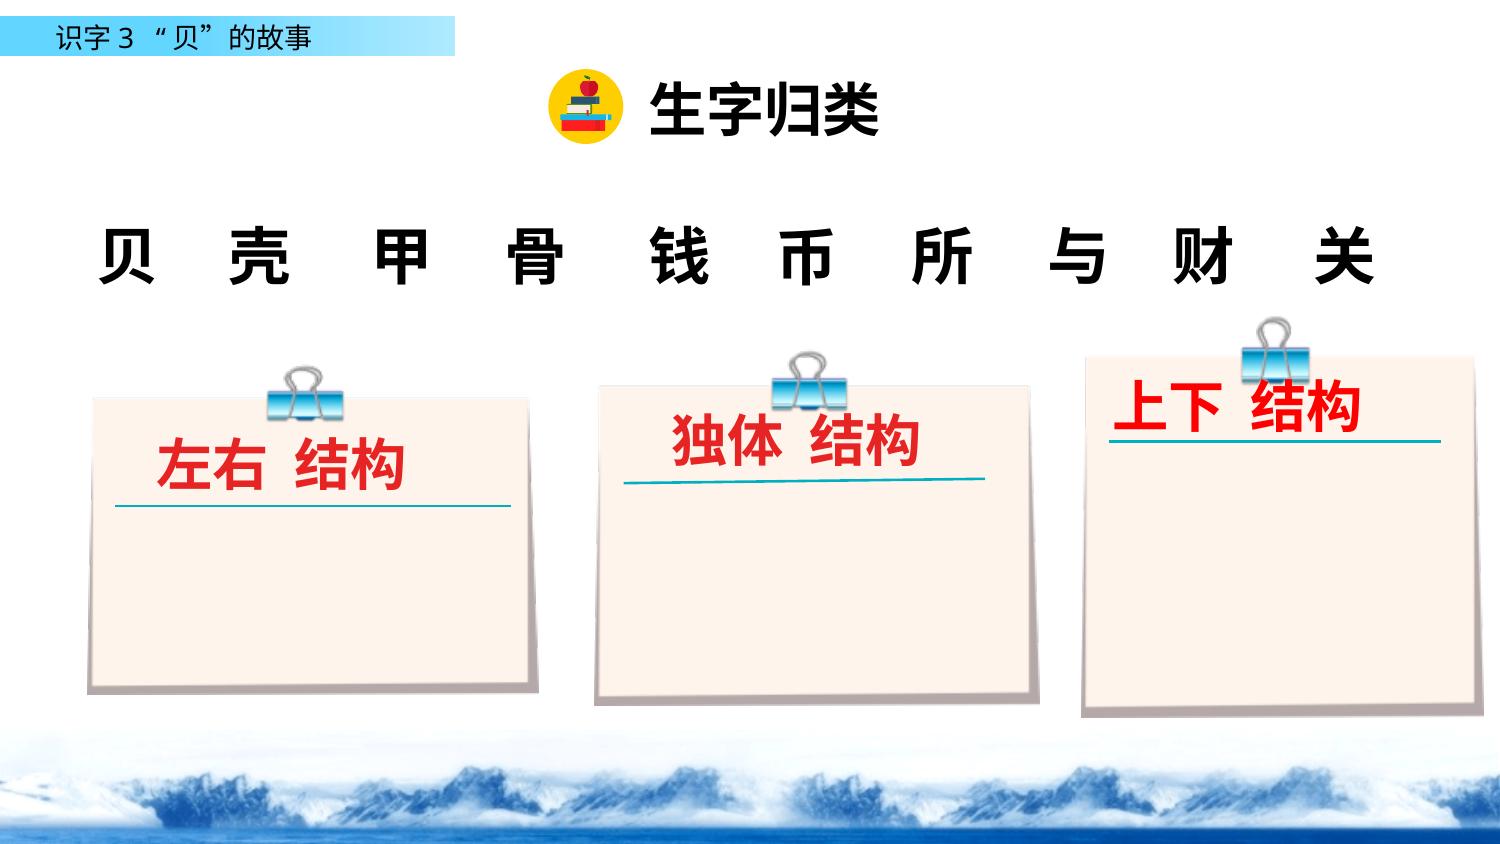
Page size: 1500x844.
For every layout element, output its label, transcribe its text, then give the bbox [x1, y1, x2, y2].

picture [1081, 311, 1484, 719]
text_box 币 [766, 213, 842, 297]
text_box 所 [903, 213, 979, 297]
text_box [623, 478, 986, 484]
text_box 关 [1304, 213, 1380, 297]
text_box 壳 [219, 213, 295, 297]
text_box 骨 [496, 213, 571, 297]
text_box 甲 [362, 213, 438, 297]
text_box 钱 [639, 213, 715, 297]
picture [0, 730, 1500, 844]
text_box 与 [1038, 213, 1114, 297]
text_box 财 [1163, 213, 1239, 297]
picture [87, 362, 539, 695]
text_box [548, 68, 624, 145]
text_box 贝 [87, 213, 163, 297]
picture [594, 347, 1041, 707]
text_box 生字归类 [639, 68, 969, 147]
